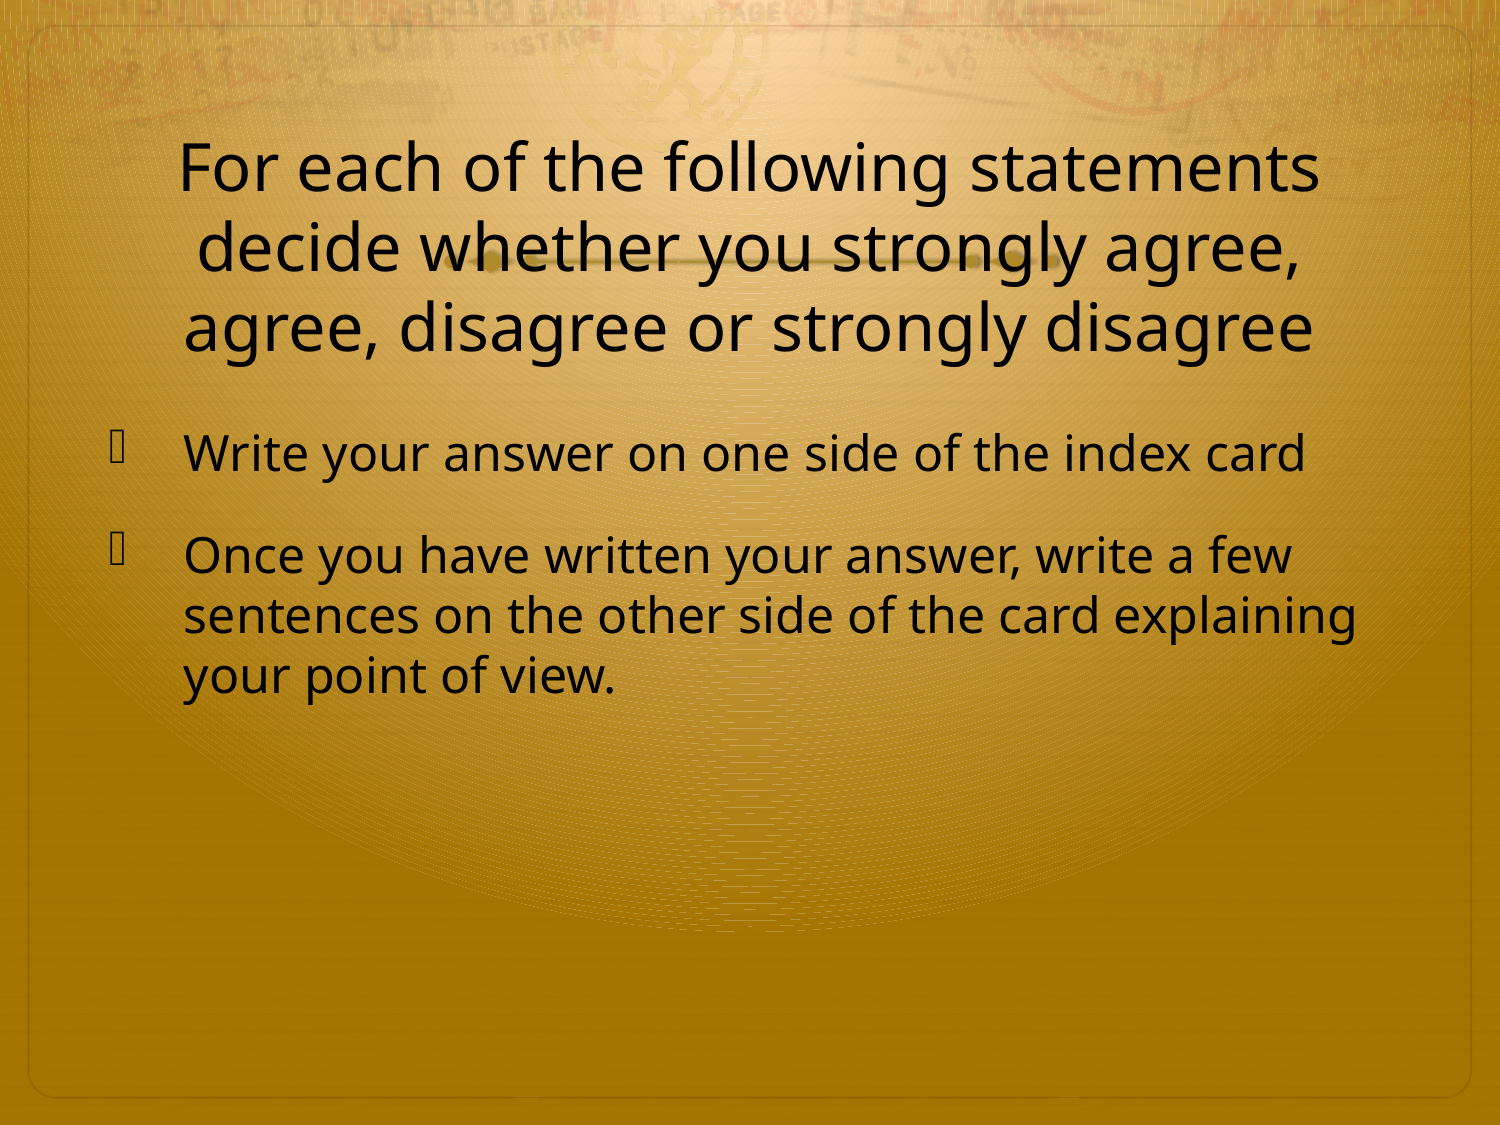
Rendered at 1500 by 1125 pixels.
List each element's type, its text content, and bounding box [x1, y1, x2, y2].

title For each of the following statements decide whether you strongly agree, agree, disagree or strongly disagree [93, 99, 1407, 312]
list Write your answer on one side of the index card Once you have written your answer, write a few sentences on the other side of the card explaining your point of view. [93, 312, 1407, 988]
picture [0, 0, 1500, 1125]
